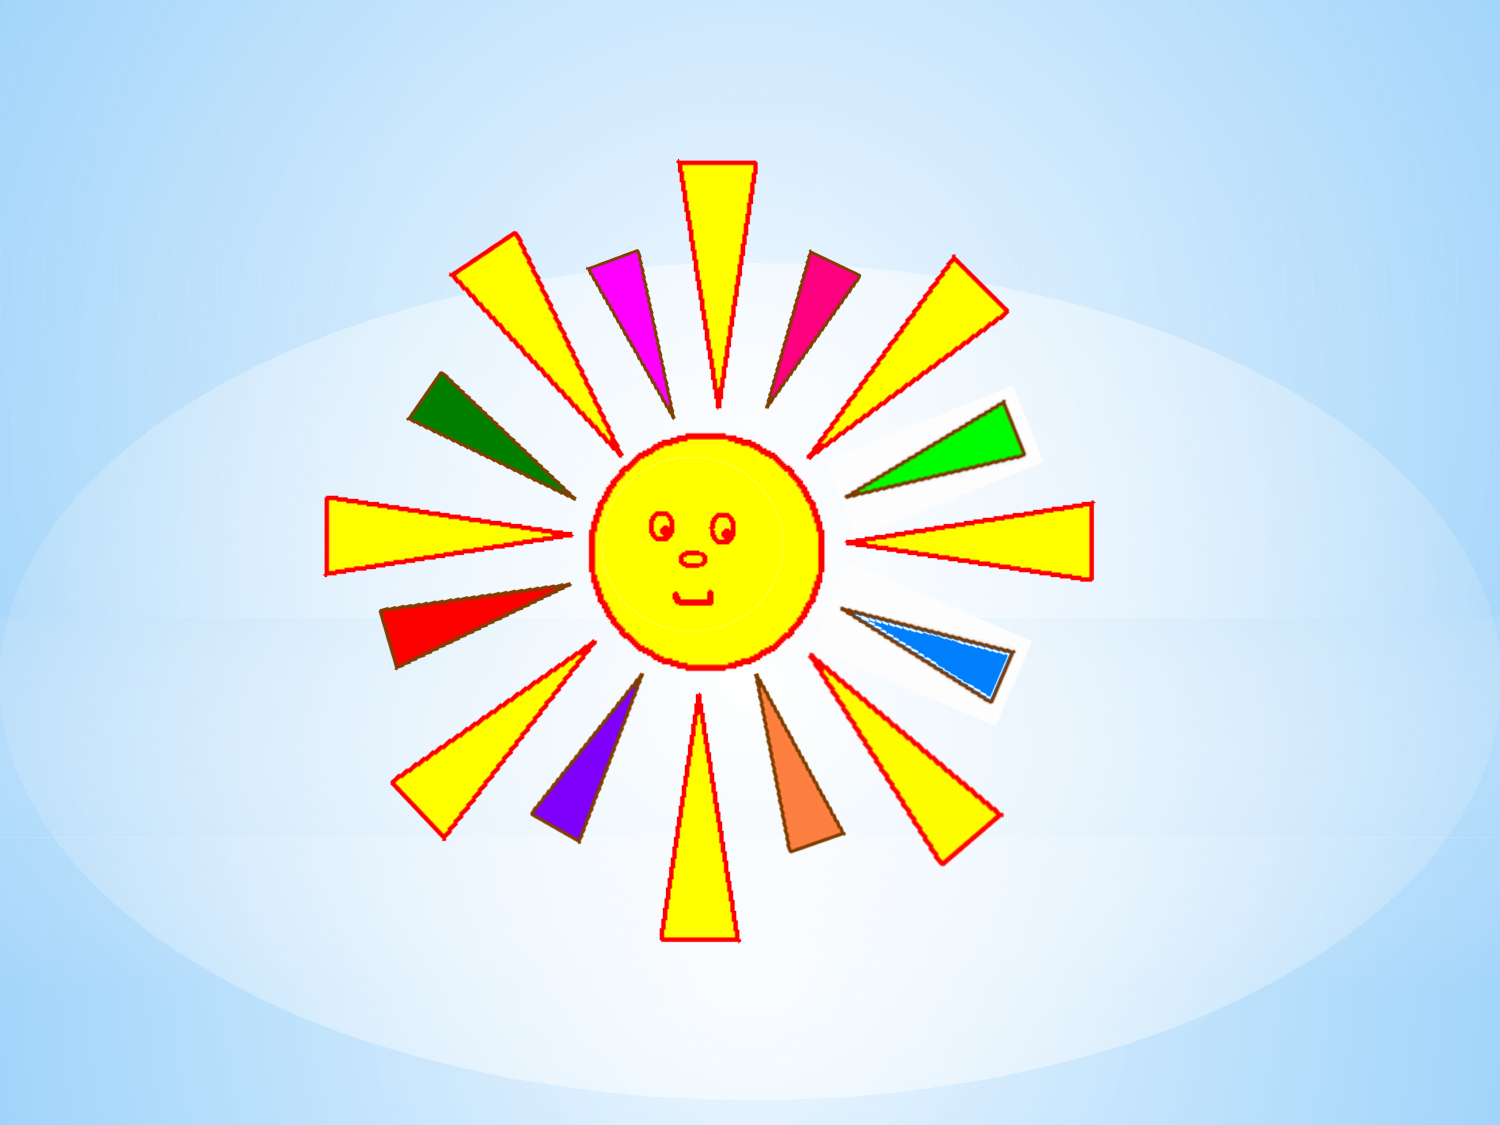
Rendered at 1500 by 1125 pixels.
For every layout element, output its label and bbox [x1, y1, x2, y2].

picture [312, 148, 1107, 955]
text_box [587, 432, 832, 684]
